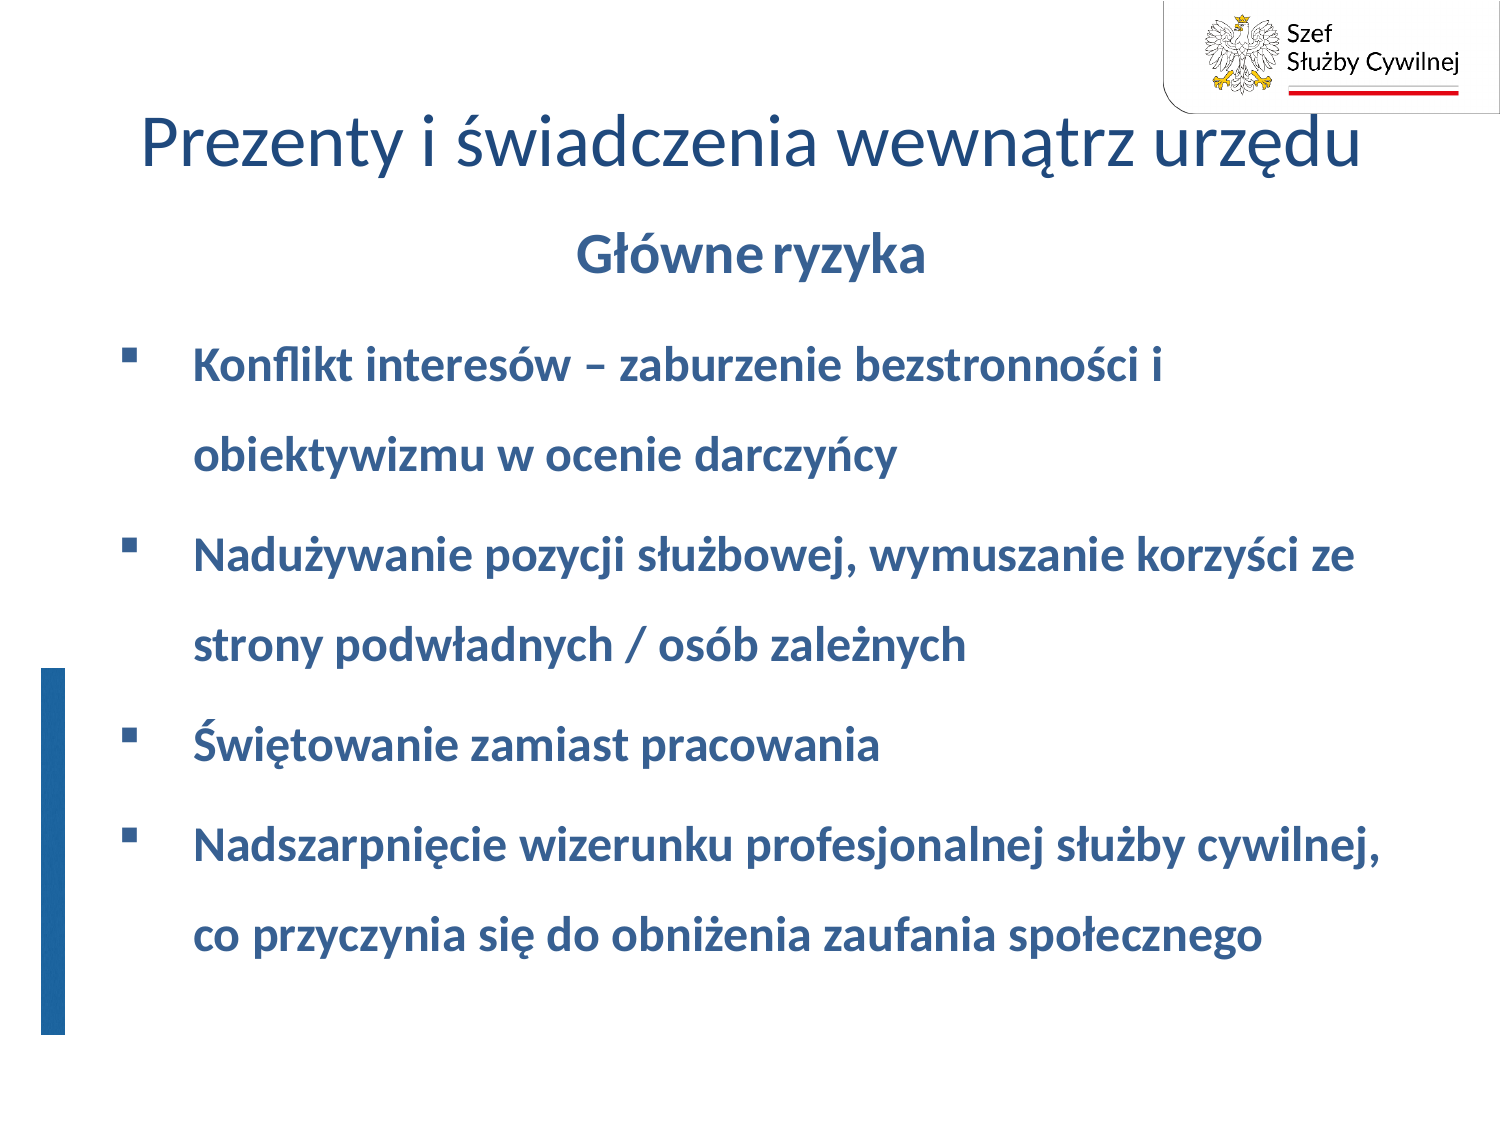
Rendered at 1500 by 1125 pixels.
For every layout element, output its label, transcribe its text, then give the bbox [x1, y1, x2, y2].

text_box Konflikt interesów – zaburzenie bezstronności i obiektywizmu w ocenie darczyńcy Nadużywanie pozycji służbowej, wymuszanie korzyści ze strony podwładnych / osób zależnych Świętowanie zamiast pracowania Nadszarpnięcie wizerunku profesjonalnej służby cywilnej, co przyczynia się do obniżenia zaufania społecznego [103, 293, 1405, 991]
title Prezenty i świadczenia wewnątrz urzędu [102, 83, 1402, 209]
picture [1163, 0, 1500, 114]
picture [41, 668, 65, 1035]
text_box Główne ryzyka [562, 208, 943, 293]
